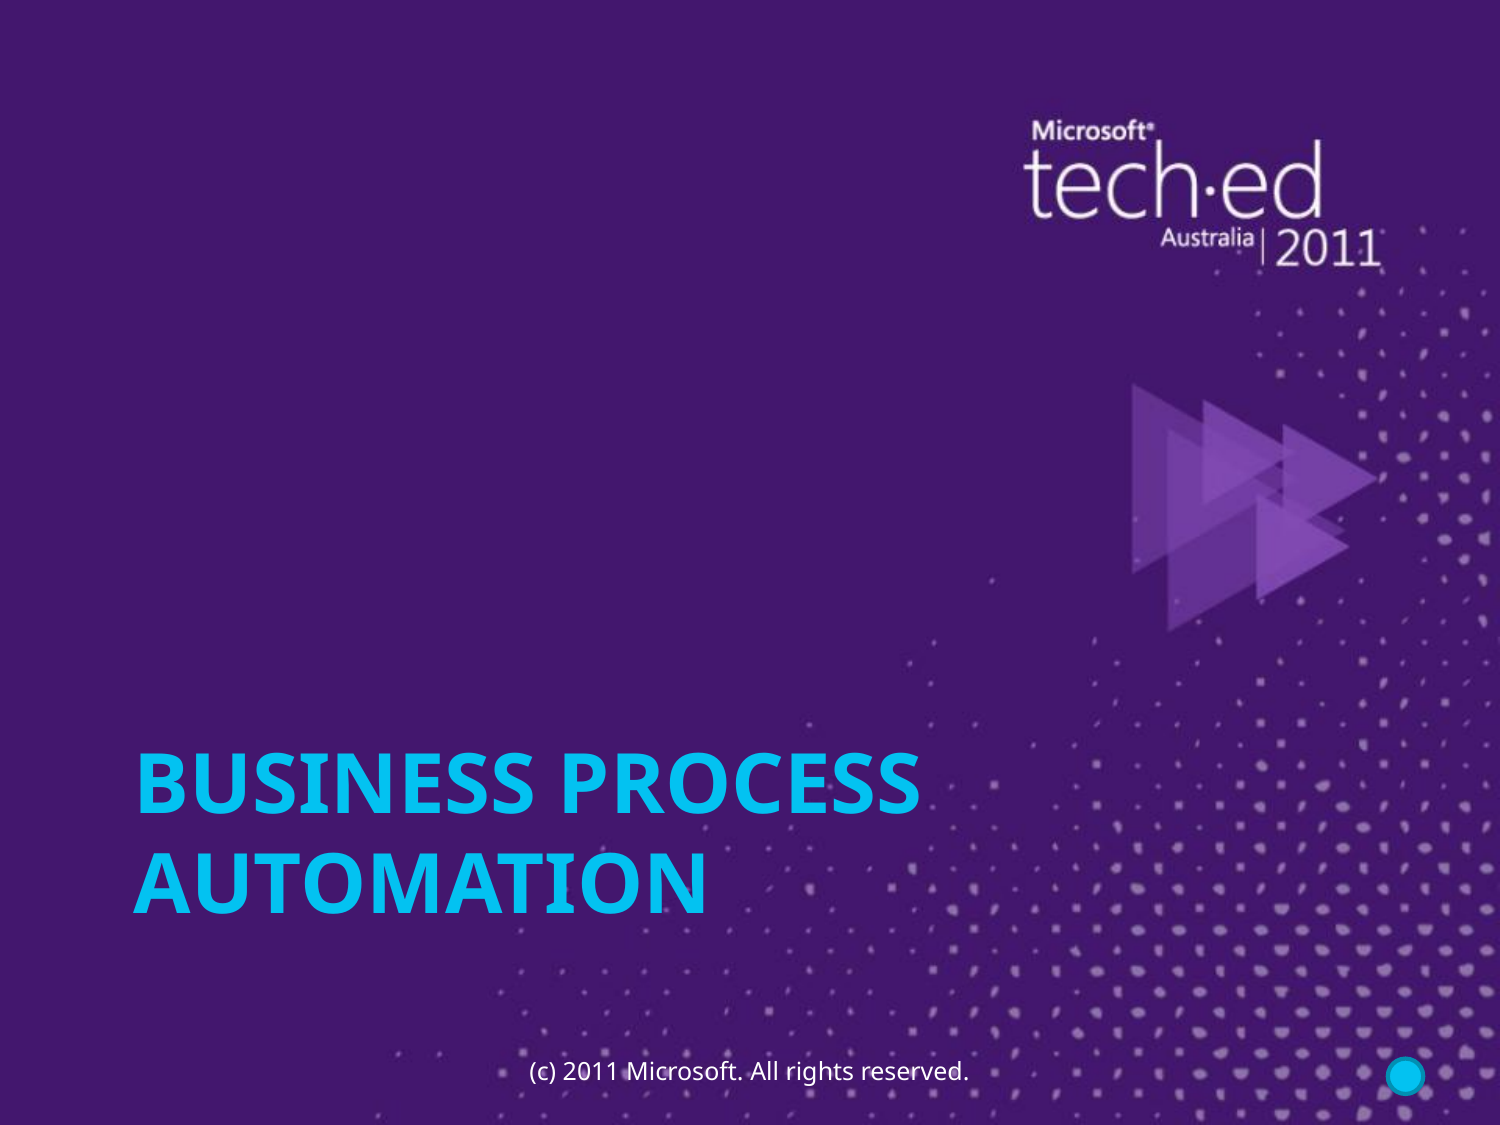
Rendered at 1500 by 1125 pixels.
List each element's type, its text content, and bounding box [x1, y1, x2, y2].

footer (c) 2011 Microsoft. All rights reserved. [512, 1042, 988, 1103]
text_box [1385, 1056, 1426, 1097]
title Business Process Automation [118, 722, 1394, 947]
picture [0, 0, 1500, 1125]
